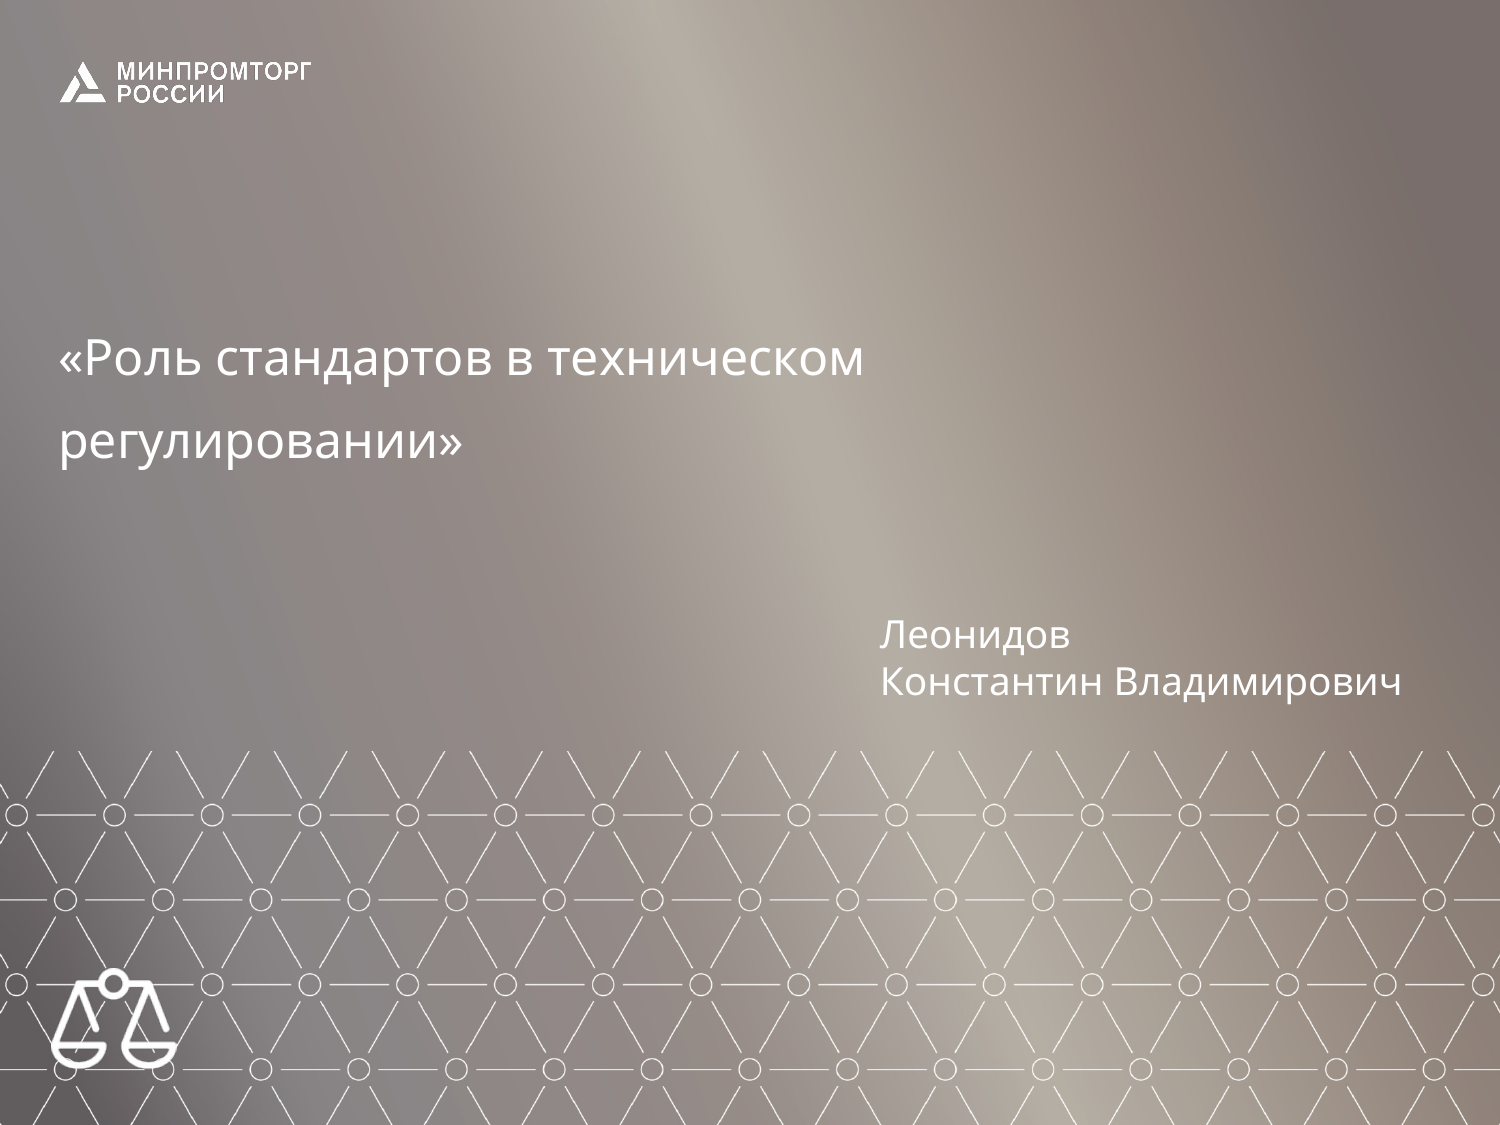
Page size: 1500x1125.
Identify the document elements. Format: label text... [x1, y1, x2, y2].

text_box Леонидов Константин Владимирович [879, 609, 1412, 742]
text_box «Роль стандартов в техническом регулировании» [58, 302, 1223, 499]
picture [0, 0, 1500, 1125]
